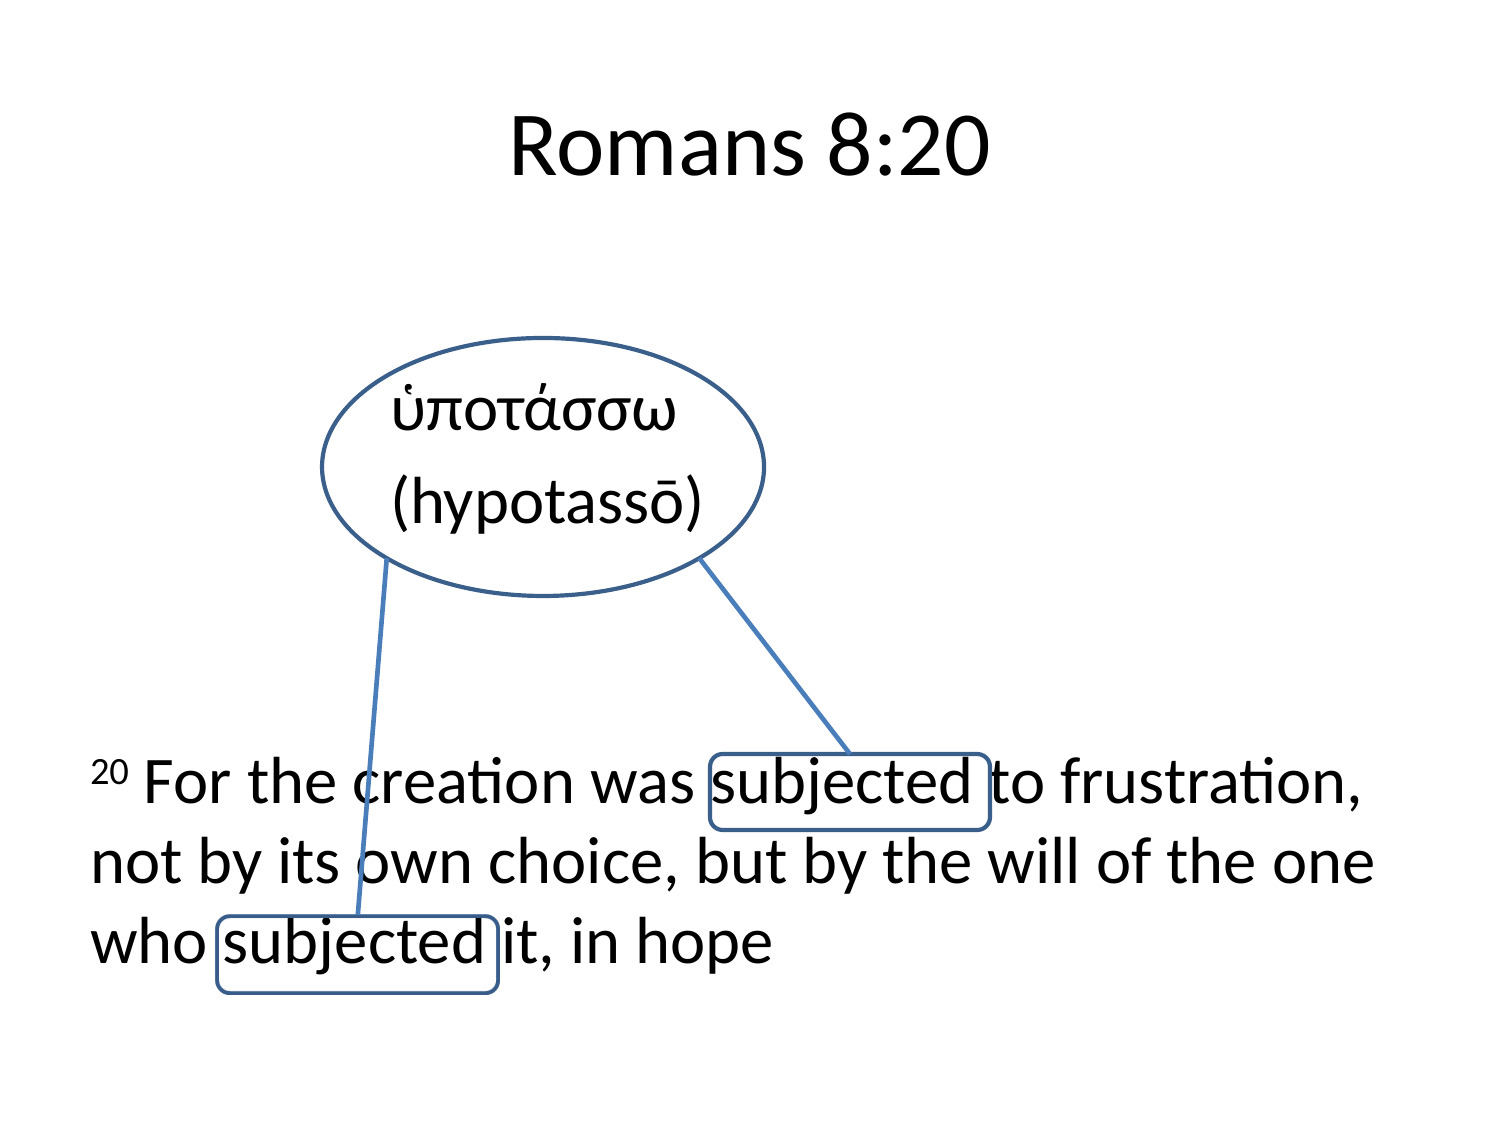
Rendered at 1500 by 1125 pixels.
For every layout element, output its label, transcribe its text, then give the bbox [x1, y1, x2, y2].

text_box [319, 335, 767, 599]
text_box [707, 751, 993, 833]
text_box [698, 557, 851, 755]
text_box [357, 557, 387, 916]
list ὑποτάσσω (hypotassō) 20 For the creation was subjected to frustration, not by its own choice, but by the will of the one who subjected it, in hope [75, 262, 1425, 1005]
title Romans 8:20 [75, 45, 1425, 233]
picture [215, 914, 501, 996]
